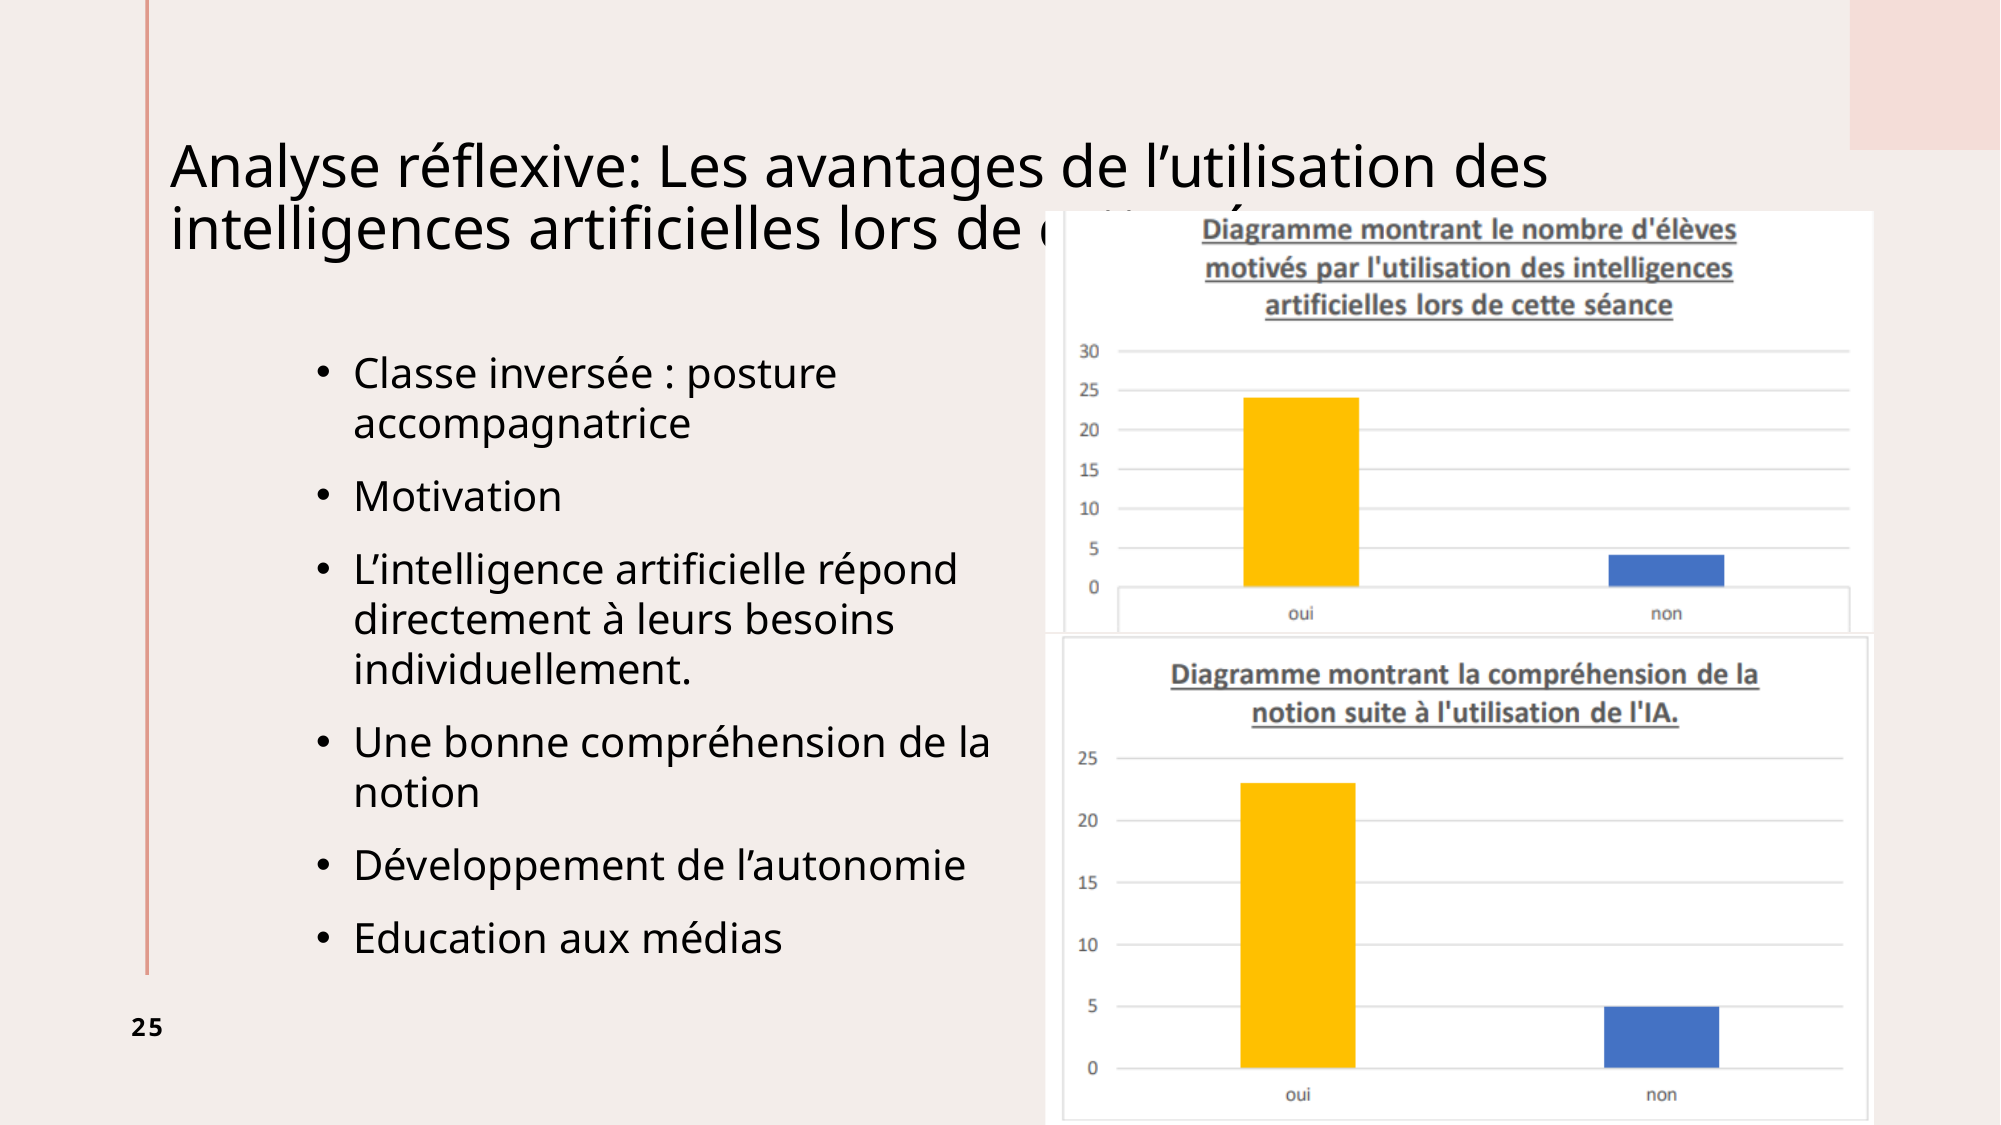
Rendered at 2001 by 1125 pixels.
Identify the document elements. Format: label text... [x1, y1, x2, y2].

picture [1045, 211, 1874, 632]
slide_number 25 [67, 975, 227, 1082]
list Classe inversée : posture accompagnatrice Motivation L’intelligence artificielle répond directement à leurs besoins individuellement. Une bonne compréhension de la notion Développement de l’autonomie Education aux médias [240, 339, 1088, 974]
title Analyse réflexive: Les avantages de l’utilisation des intelligences artificielles lors de cette séance [170, 82, 1850, 317]
picture [1045, 634, 1874, 1125]
